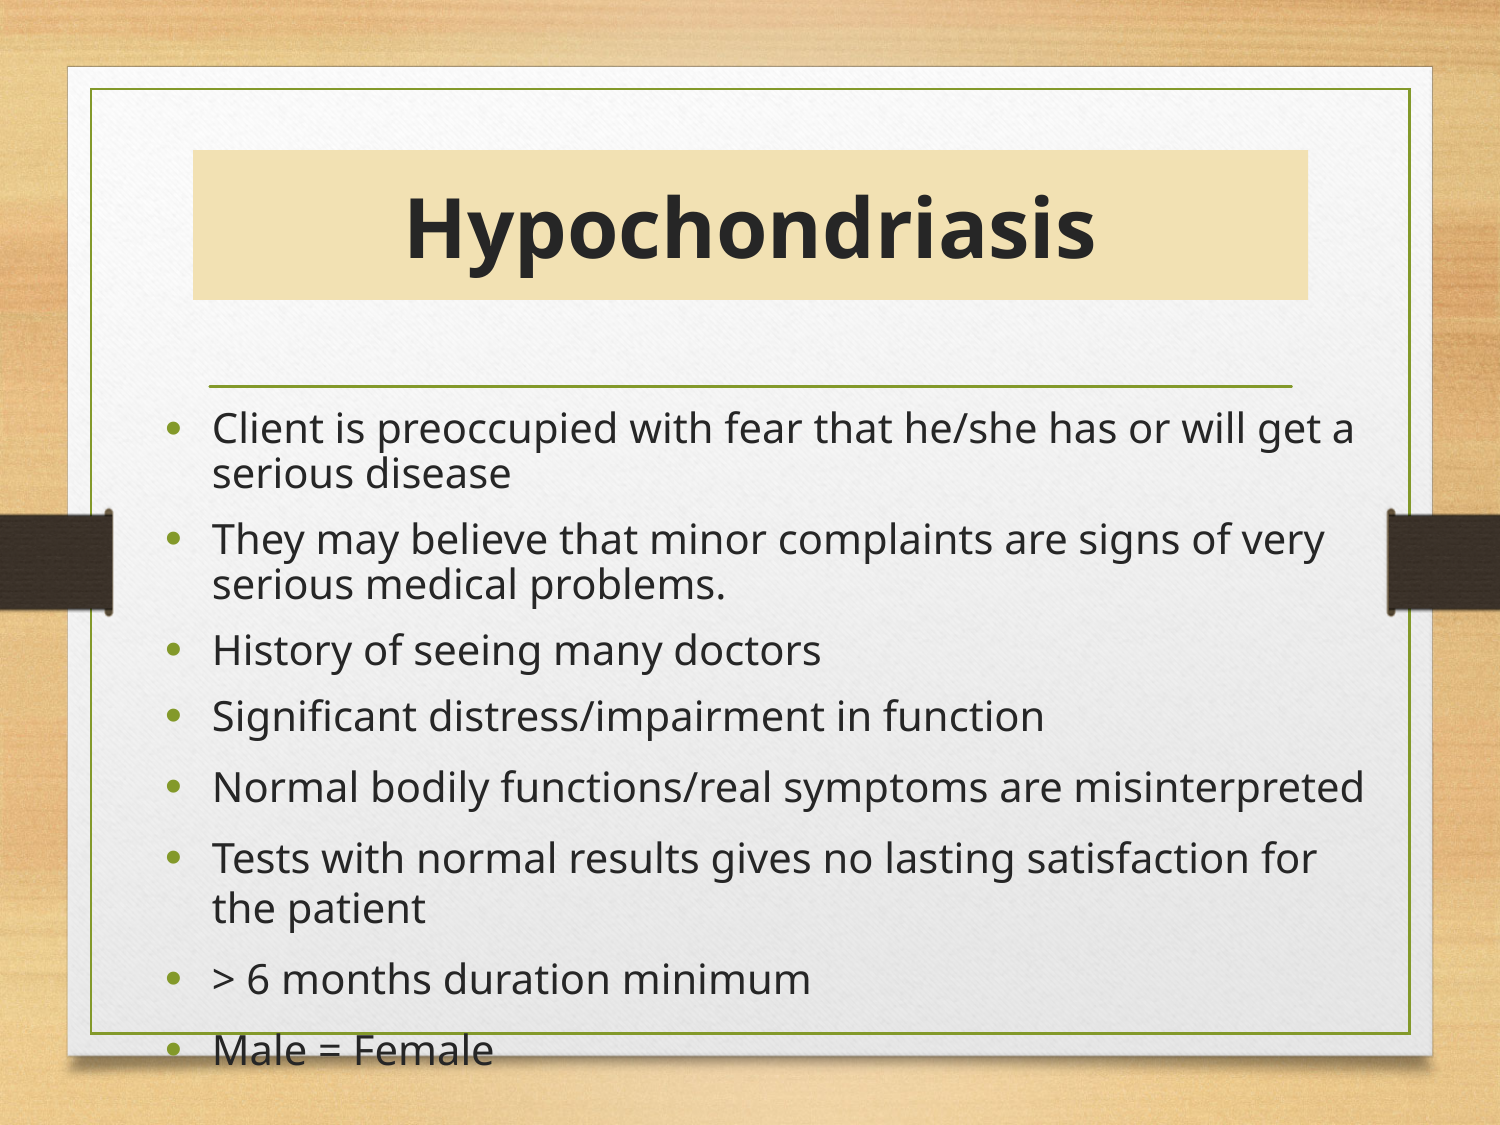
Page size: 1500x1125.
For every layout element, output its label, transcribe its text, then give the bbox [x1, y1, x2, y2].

title Hypochondriasis [193, 150, 1309, 300]
list Client is preoccupied with fear that he/she has or will get a serious disease They may believe that minor complaints are signs of very serious medical problems. History of seeing many doctors Significant distress/impairment in function Normal bodily functions/real symptoms are misinterpreted Tests with normal results gives no lasting satisfaction for the patient > 6 months duration minimum Male = Female [150, 399, 1395, 966]
picture [0, 0, 1500, 1125]
